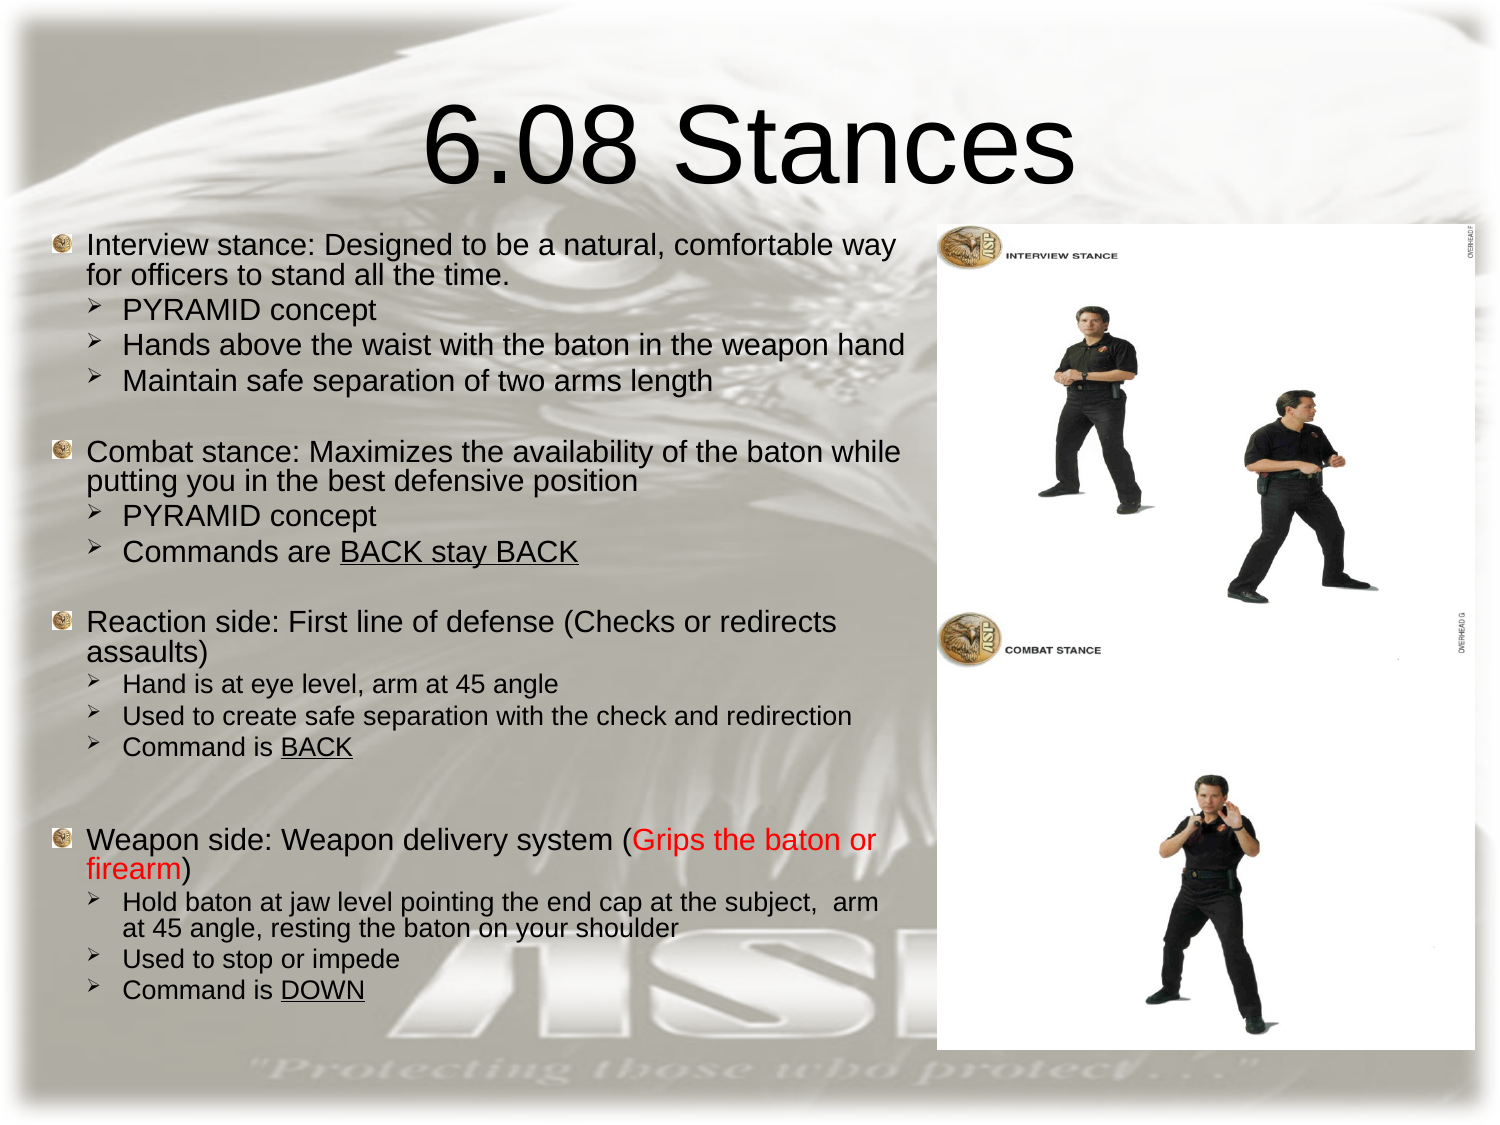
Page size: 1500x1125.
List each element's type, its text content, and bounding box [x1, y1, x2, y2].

picture [52, 828, 72, 848]
picture [52, 234, 72, 253]
picture [52, 611, 72, 630]
title 6.08 Stances [75, 45, 1425, 233]
picture [937, 612, 1476, 1051]
picture [52, 440, 72, 459]
list Interview stance: Designed to be a natural, comfortable way for officers to stand all the time. PYRAMID concept Hands above the waist with the baton in the weapon hand Maintain safe separation of two arms length Combat stance: Maximizes the availability of the baton while putting you in the best defensive position PYRAMID concept Commands are BACK stay BACK Reaction side: First line of defense (Checks or redirects assaults) Hand is at eye level, arm at 45 angle Used to create safe separation with the check and redirection Command is BACK Weapon side: Weapon delivery system (Grips the baton or firearm) Hold baton at jaw level pointing the end cap at the subject, arm at 45 angle, resting the baton on your shoulder Used to stop or impede Command is DOWN [37, 224, 925, 1050]
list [937, 224, 1476, 612]
